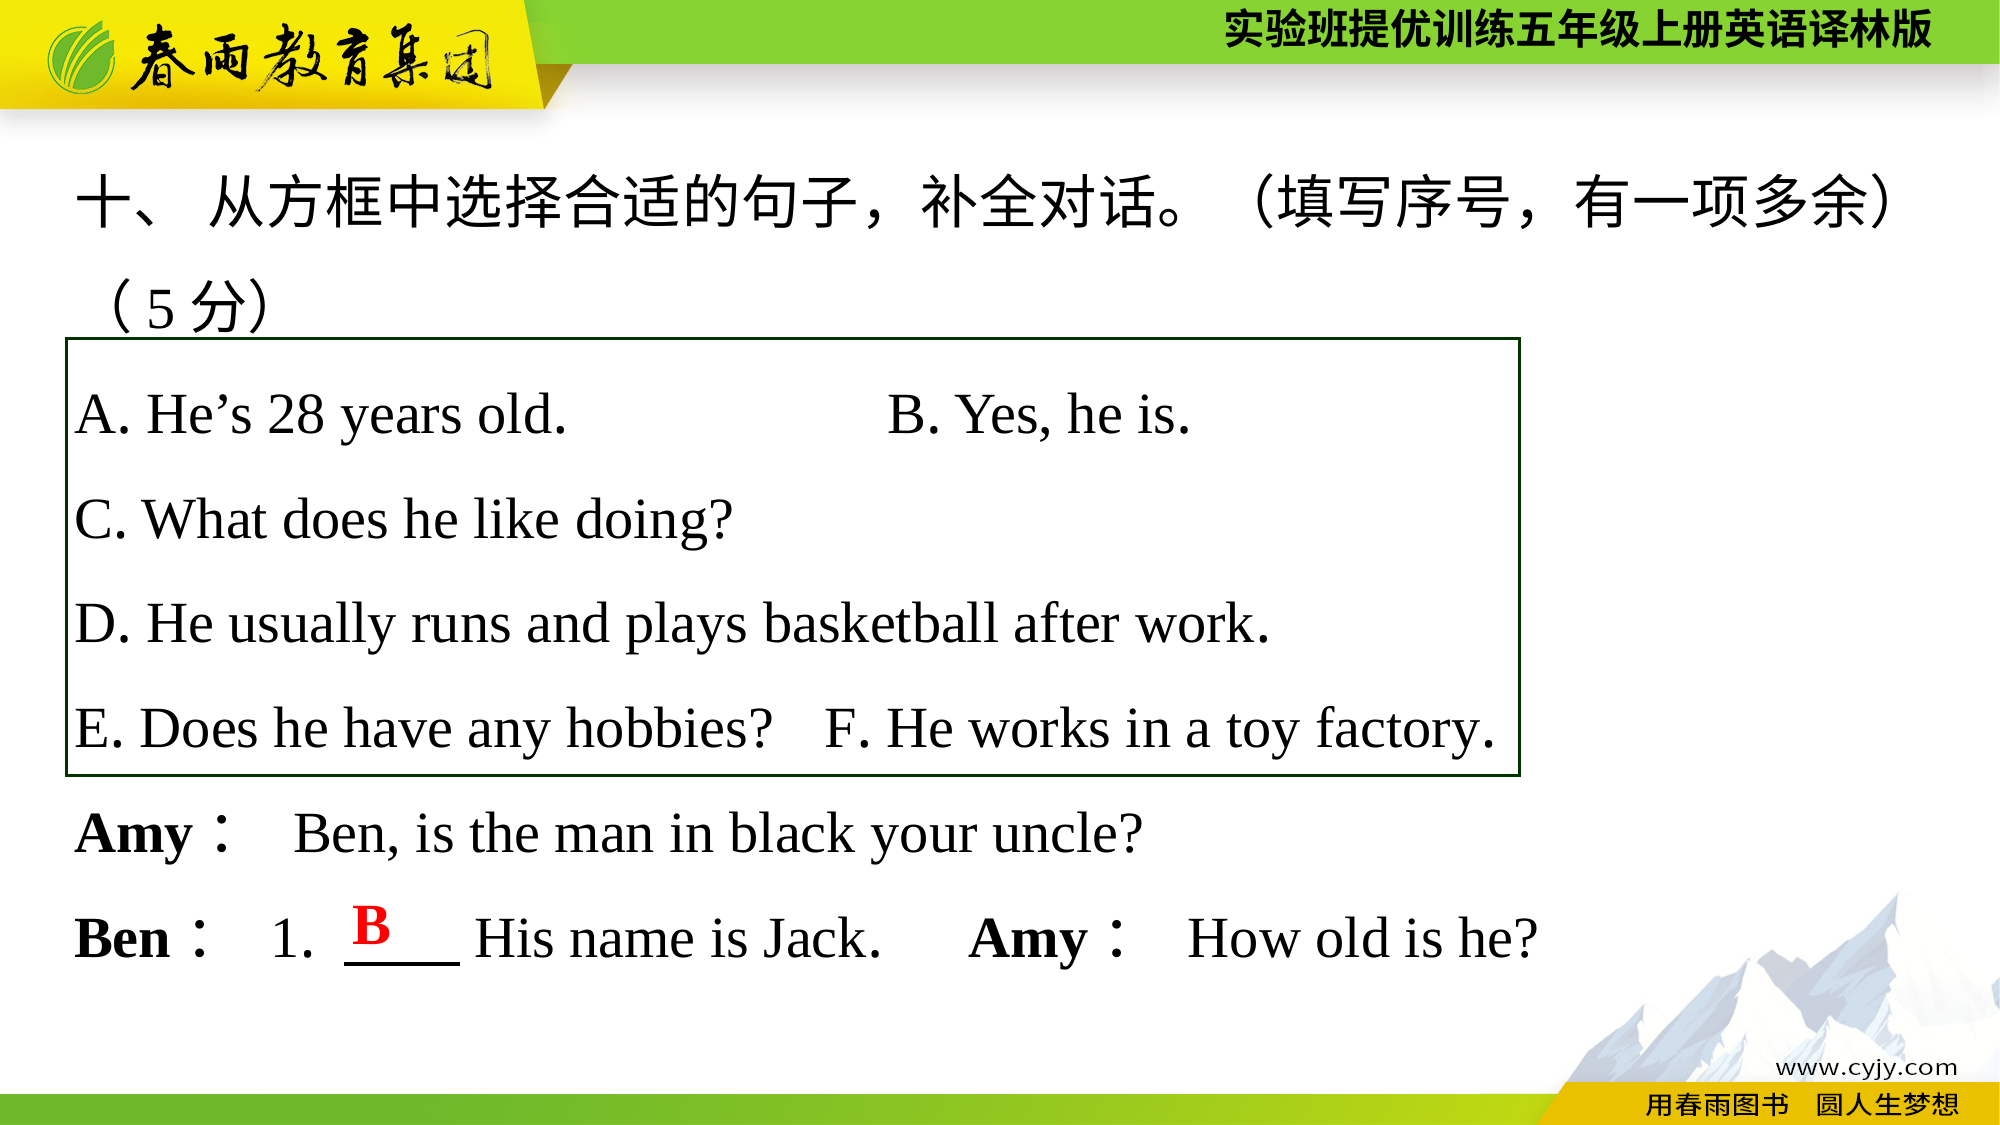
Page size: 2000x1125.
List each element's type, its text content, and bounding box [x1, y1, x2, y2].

picture [0, 0, 2000, 1125]
list 十、 从方框中选择合适的句子，补全对话。（填写序号，有一项多余）（5分） A. He’s 28 years old. B. Yes, he is. C. What does he like doing? D. He usually runs and plays basketball after work. E. Does he have any hobbies? F. He works in a toy factory. Amy： Ben, is the man in black your uncle? Ben： 1. His name is Jack. Amy： How old is he? [59, 122, 1944, 986]
text_box [66, 338, 1520, 776]
text_box B [337, 878, 406, 964]
